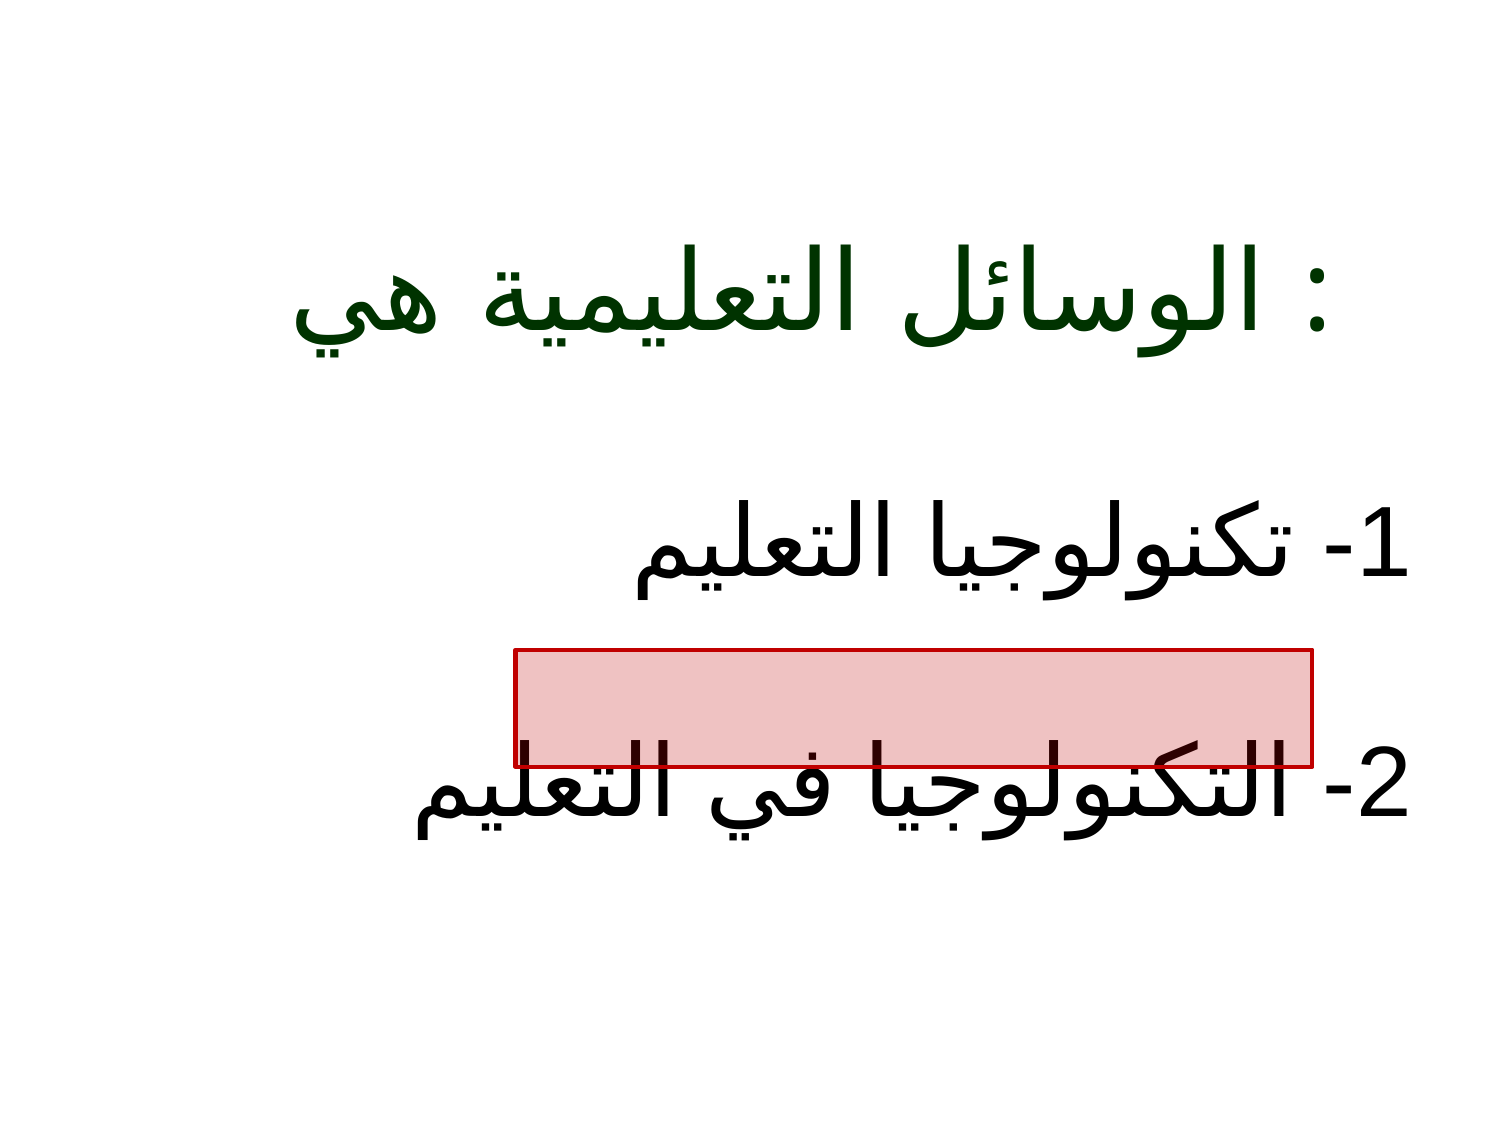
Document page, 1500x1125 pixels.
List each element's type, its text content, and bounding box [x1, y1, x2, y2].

text_box الوسائل التعليمية هي : [269, 210, 1348, 361]
text_box 1- تكنولوجيا التعليم 2- التكنولوجيا في التعليم [396, 468, 1427, 844]
text_box [515, 649, 1313, 767]
